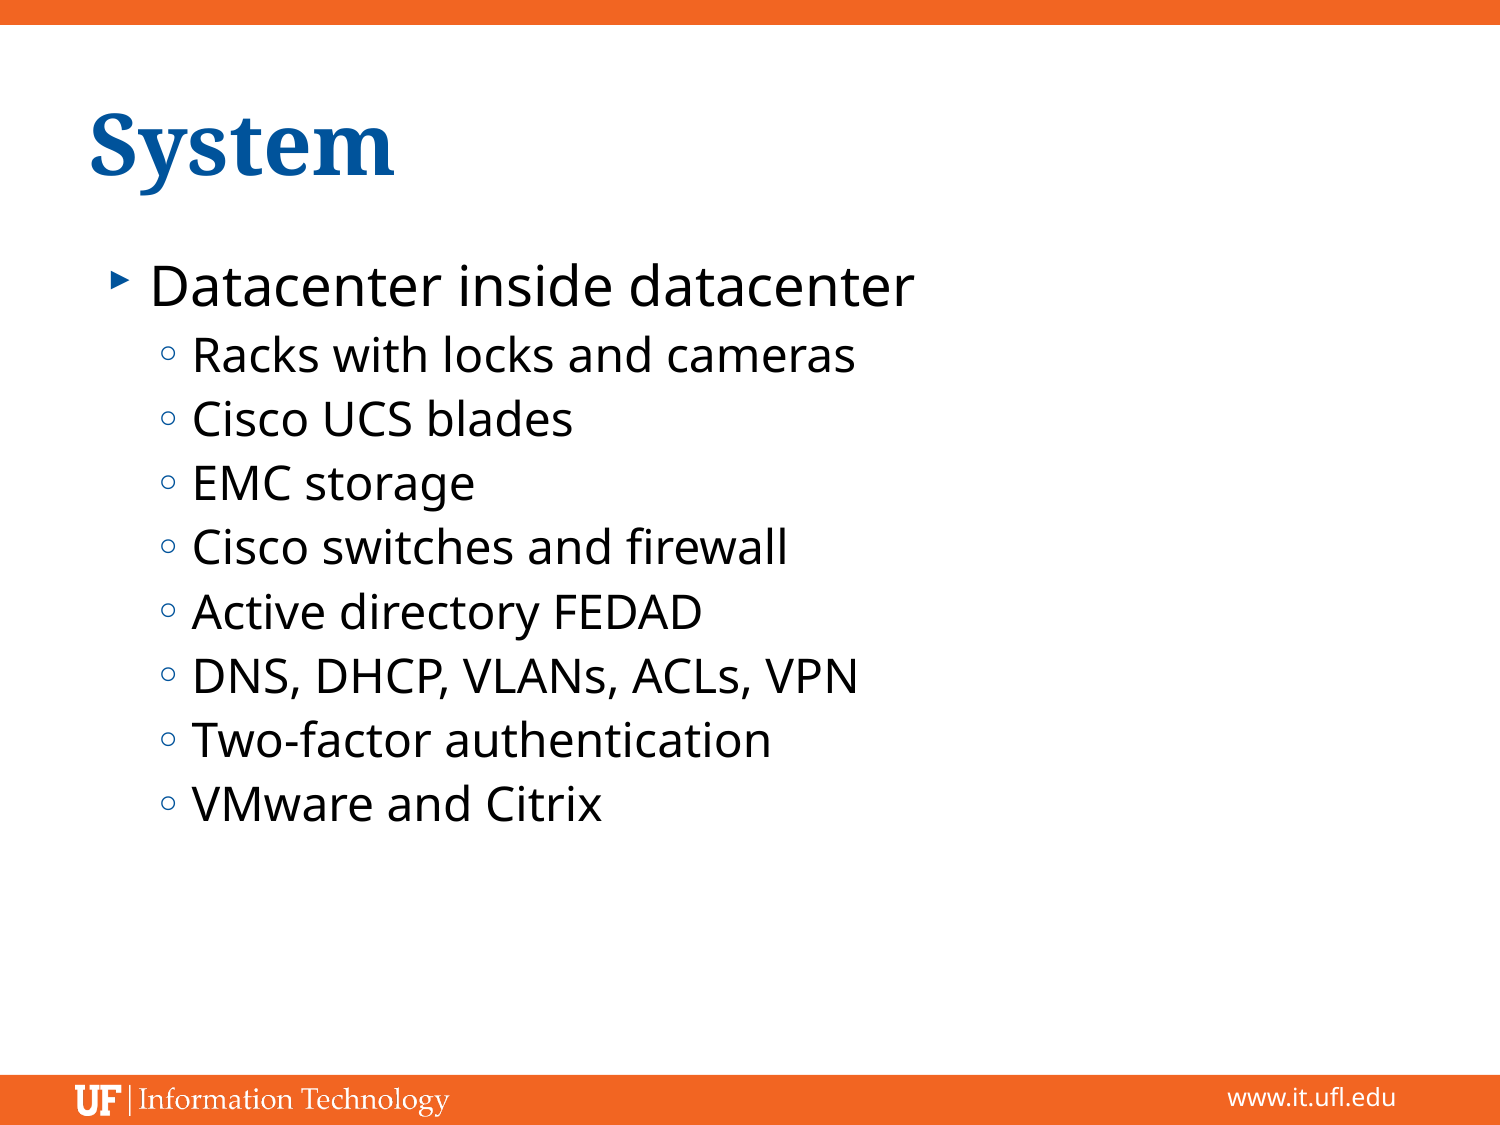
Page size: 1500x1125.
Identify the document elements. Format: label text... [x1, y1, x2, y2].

title System [75, 50, 1425, 233]
list Datacenter inside datacenter Racks with locks and cameras Cisco UCS blades EMC storage Cisco switches and firewall Active directory FEDAD DNS, DHCP, VLANs, ACLs, VPN Two-factor authentication VMware and Citrix [75, 243, 1425, 986]
picture [75, 1083, 450, 1117]
